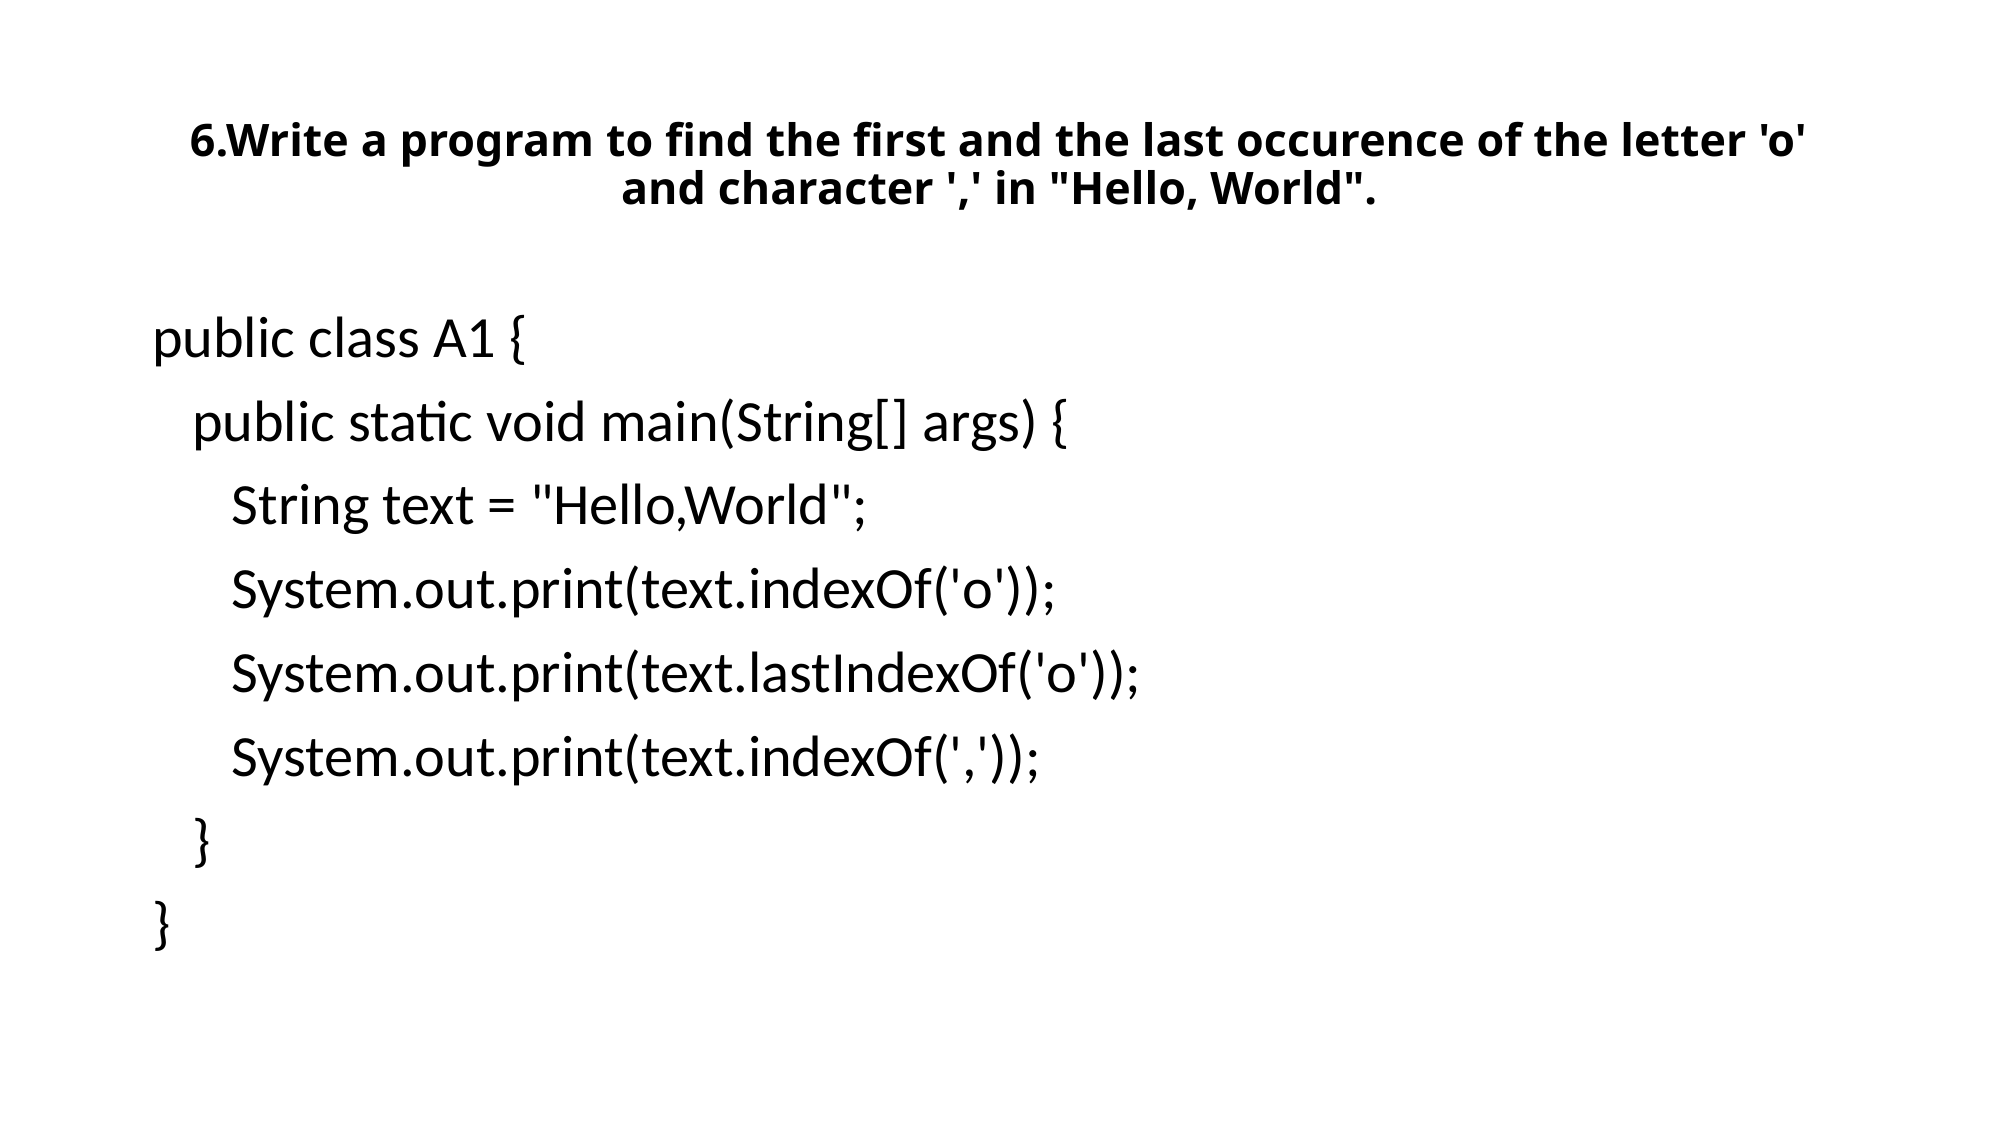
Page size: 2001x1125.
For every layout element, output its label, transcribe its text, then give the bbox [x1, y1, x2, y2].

title 6.Write a program to find the first and the last occurence of the letter 'o' and character ',' in "Hello, World". [137, 59, 1863, 278]
list public class A1 { public static void main(String[] args) { String text = "Hello,World"; System.out.print(text.indexOf('o')); System.out.print(text.lastIndexOf('o')); System.out.print(text.indexOf(',')); } } [137, 299, 1863, 1014]
